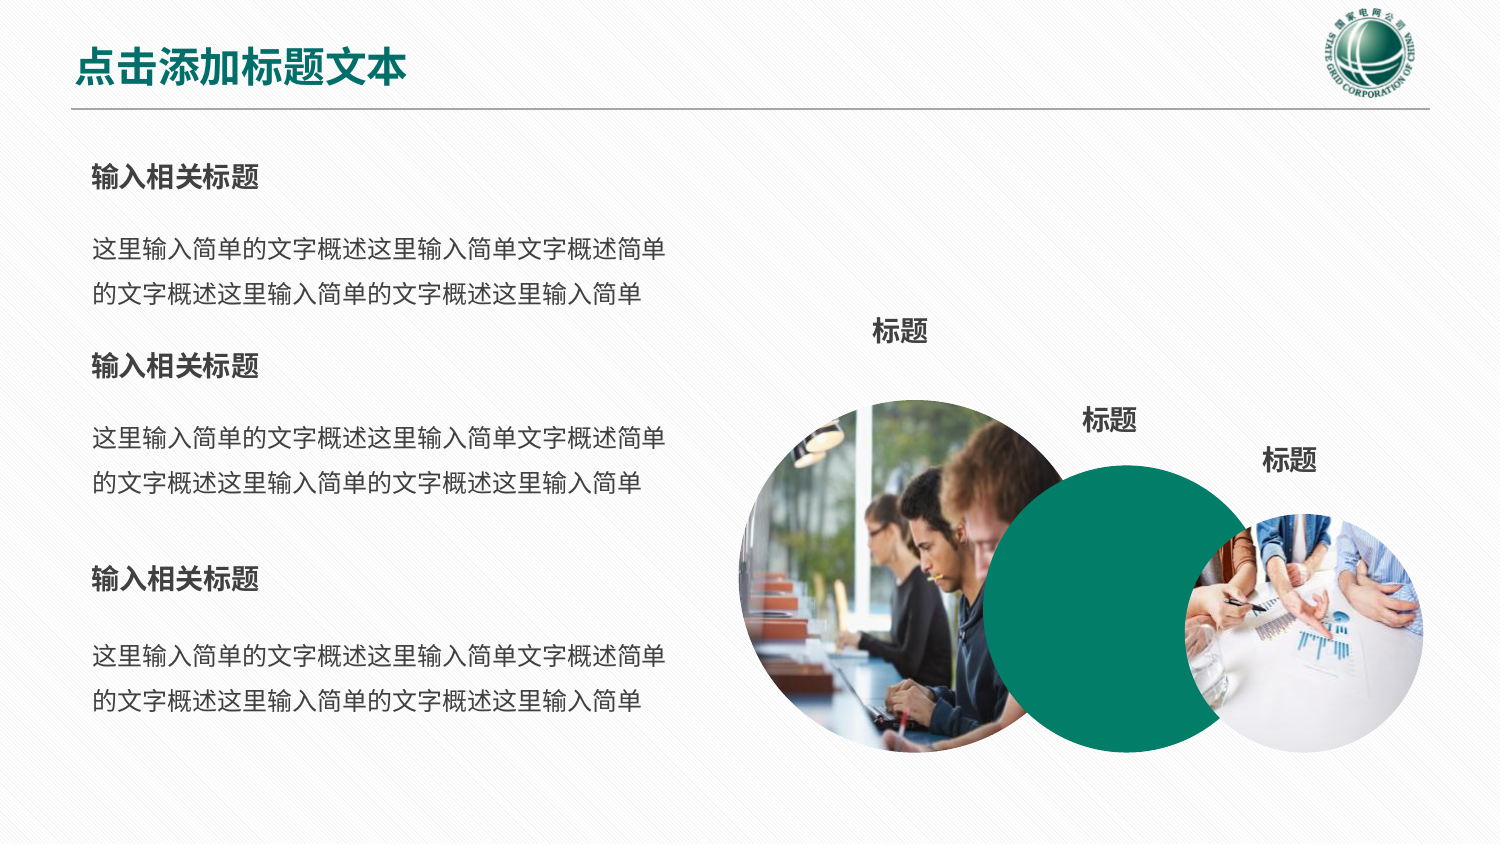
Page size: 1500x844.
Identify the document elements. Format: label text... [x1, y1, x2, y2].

text_box 输入相关标题 [76, 340, 408, 390]
text_box [737, 399, 1063, 754]
text_box 这里输入简单的文字概述这里输入简单文字概述简单的文字概述这里输入简单的文字概述这里输入简单 [77, 399, 704, 505]
text_box 标题 [1247, 435, 1365, 484]
text_box 标题 [857, 305, 975, 354]
picture [1317, 5, 1423, 110]
text_box [981, 464, 1246, 754]
text_box 这里输入简单的文字概述这里输入简单文字概述简单的文字概述这里输入简单的文字概述这里输入简单 [77, 618, 704, 723]
text_box 点击添加标题文本 [59, 33, 424, 99]
text_box 输入相关标题 [77, 553, 409, 603]
text_box 输入相关标题 [76, 151, 408, 201]
text_box 这里输入简单的文字概述这里输入简单文字概述简单的文字概述这里输入简单的文字概述这里输入简单 [77, 210, 704, 316]
text_box 标题 [1067, 395, 1185, 444]
text_box [1183, 513, 1425, 754]
